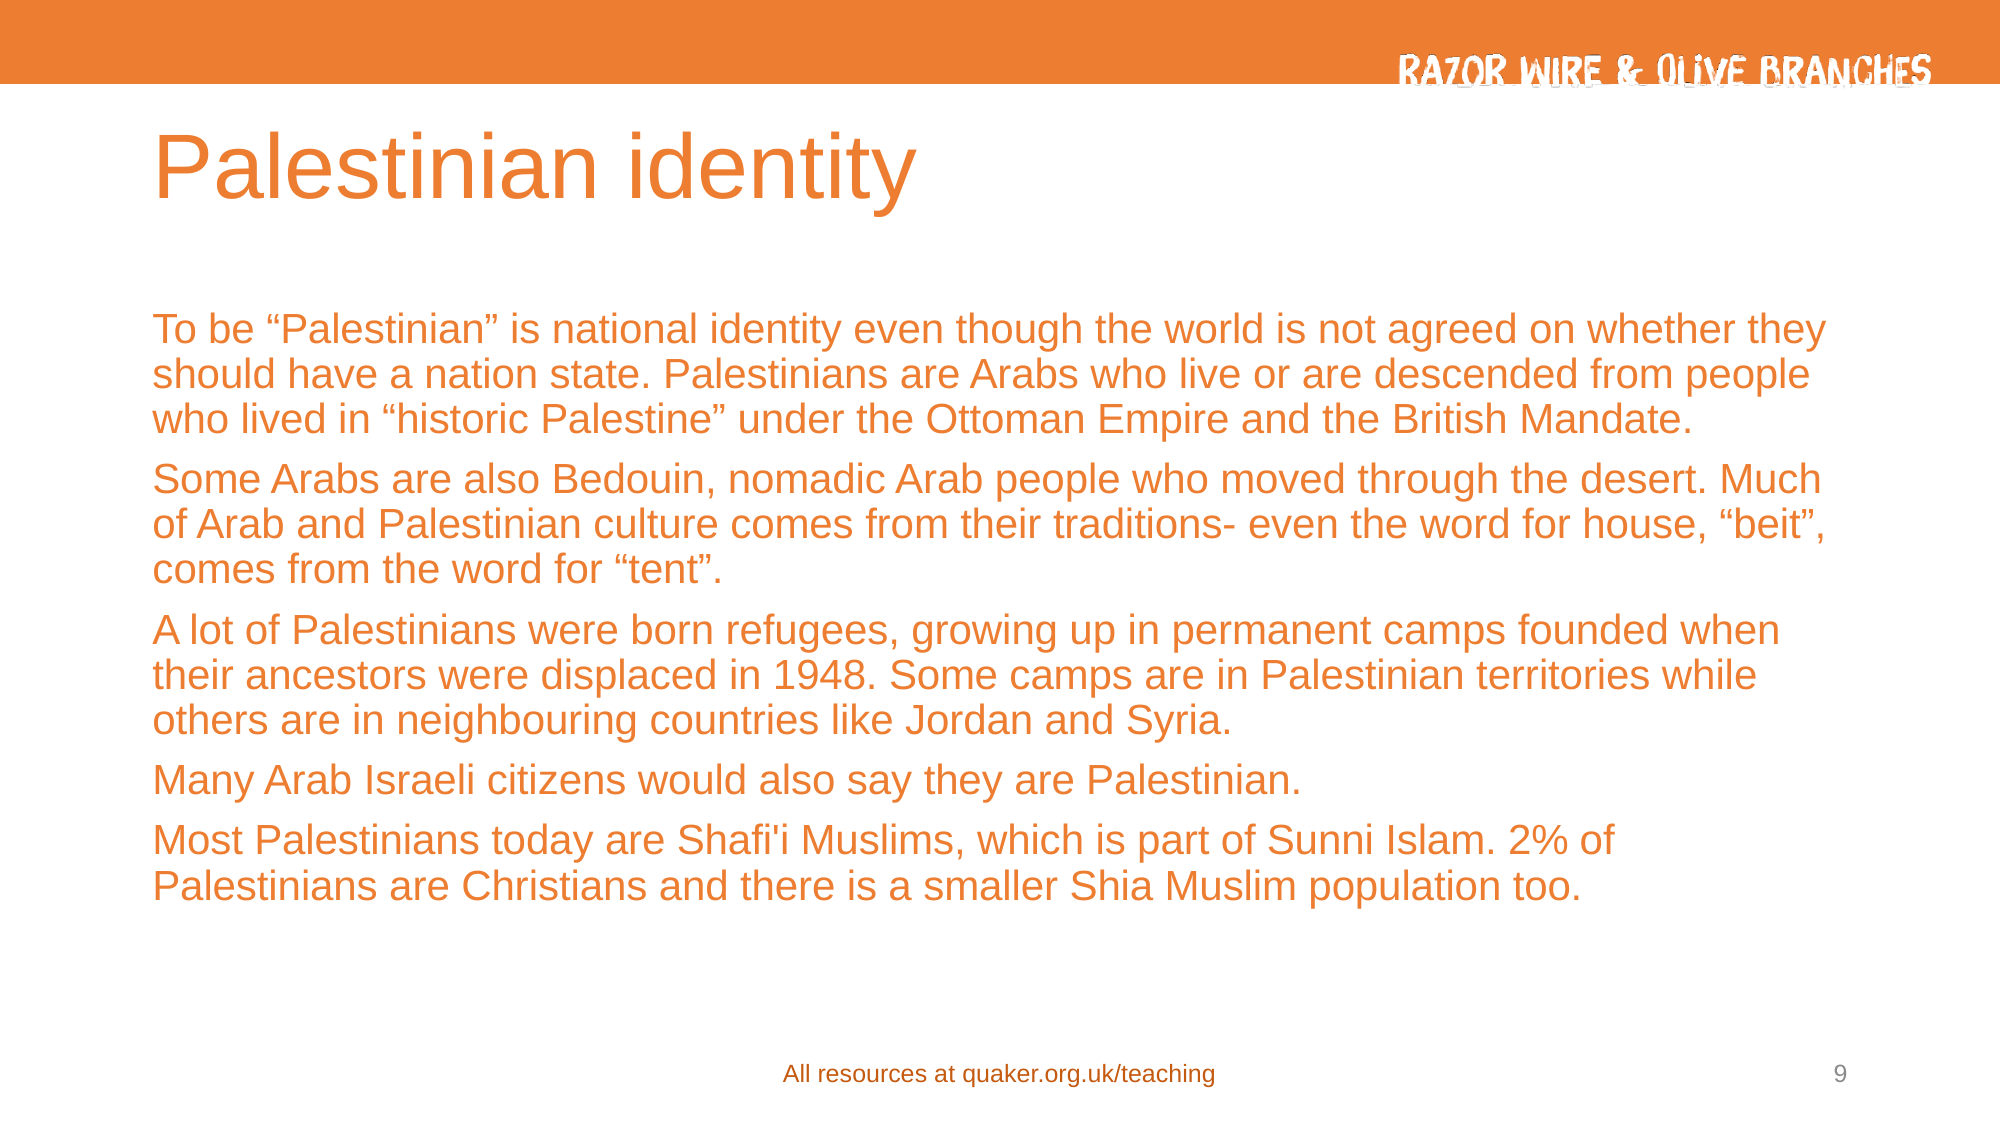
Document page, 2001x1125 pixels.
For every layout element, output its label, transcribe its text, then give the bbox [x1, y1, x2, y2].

slide_number 9 [1412, 1042, 1863, 1103]
footer All resources at quaker.org.uk/teaching [662, 1042, 1338, 1103]
title Palestinian identity [137, 59, 1863, 278]
picture [1863, 84, 1935, 89]
list To be “Palestinian” is national identity even though the world is not agreed on whether they should have a nation state. Palestinians are Arabs who live or are descended from people who lived in “historic Palestine” under the Ottoman Empire and the British Mandate. Some Arabs are also Bedouin, nomadic Arab people who moved through the desert. Much of Arab and Palestinian culture comes from their traditions- even the word for house, “beit”, comes from the word for “tent”. A lot of Palestinians were born refugees, growing up in permanent camps founded when their ancestors were displaced in 1948. Some camps are in Palestinian territories while others are in neighbouring countries like Jordan and Syria. Many Arab Israeli citizens would also say they are Palestinian. Most Palestinians today are Shafi'i Muslims, which is part of Sunni Islam. 2% of Palestinians are Christians and there is a smaller Shia Muslim population too. [137, 299, 1863, 940]
